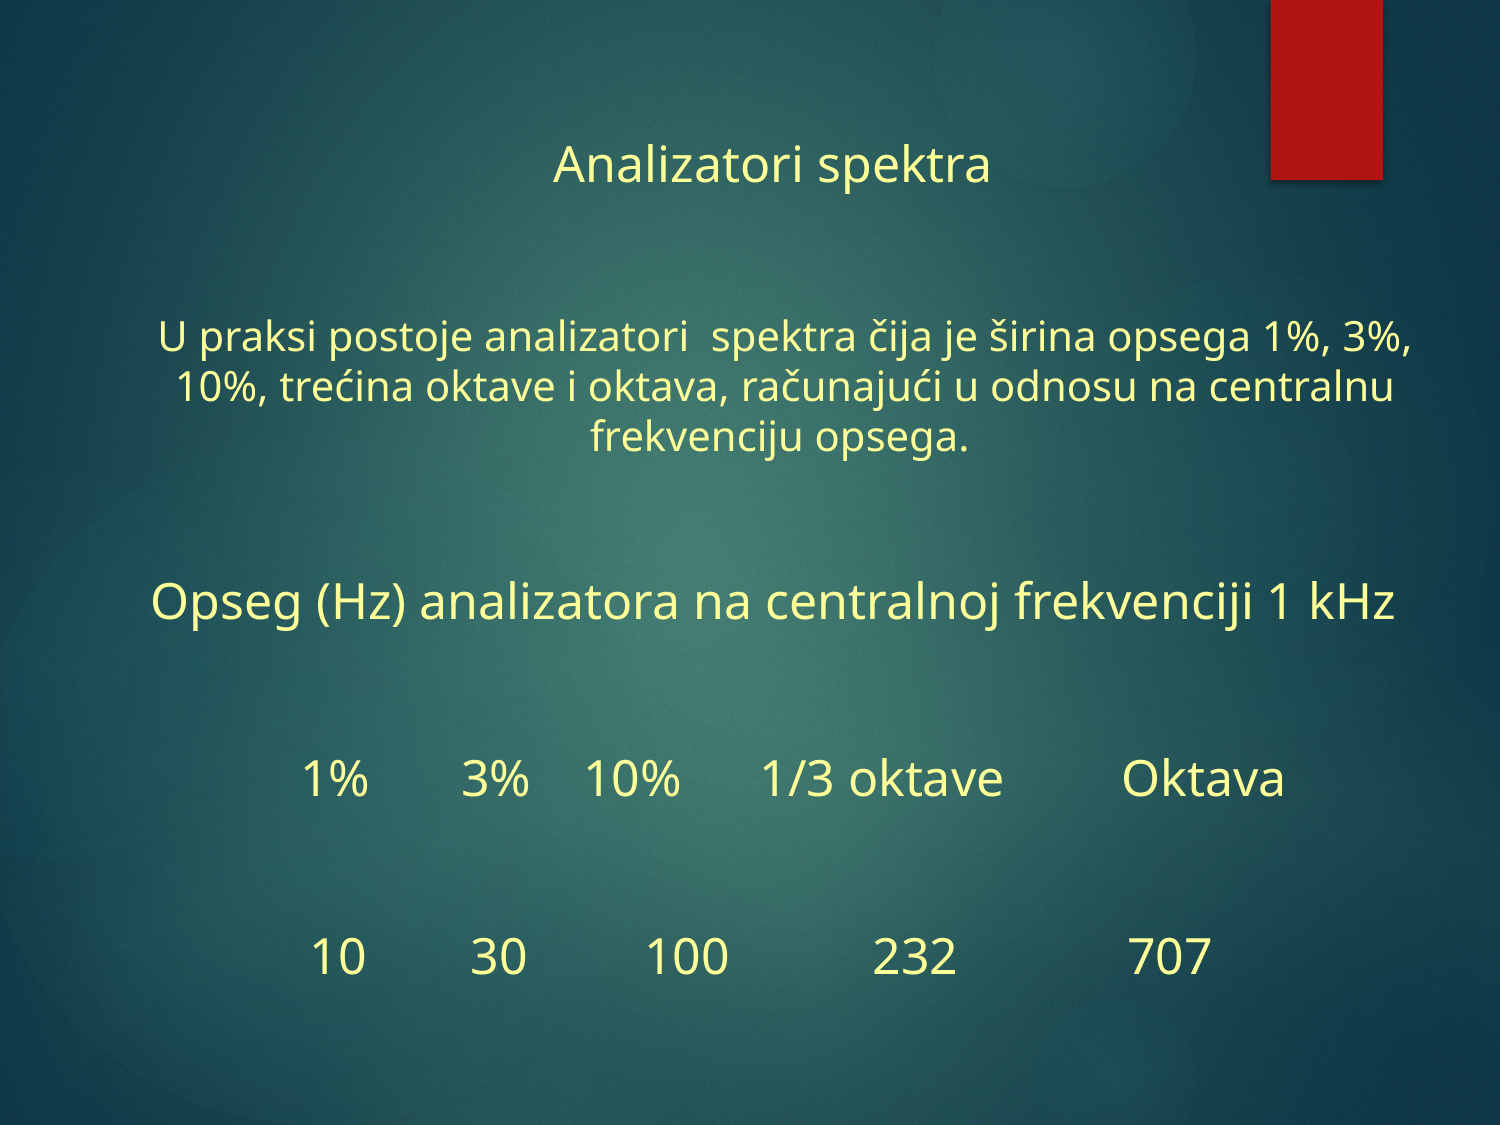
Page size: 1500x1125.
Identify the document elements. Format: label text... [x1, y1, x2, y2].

text_box Opseg (Hz) analizatora na centralnoj frekvenciji 1 kHz [123, 562, 1424, 638]
text_box U praksi postoje analizatori spektra čija je širina opsega 1%, 3%, 10%, trećina oktave i oktava, računajući u odnosu na centralnu frekvenciju opsega. [135, 302, 1435, 468]
text_box Analizatori spektra [324, 125, 1223, 201]
text_box 10 30 100 232 707 [112, 916, 1424, 992]
text_box 1% 3% 10% 1/3 oktave Oktava [171, 739, 1365, 815]
